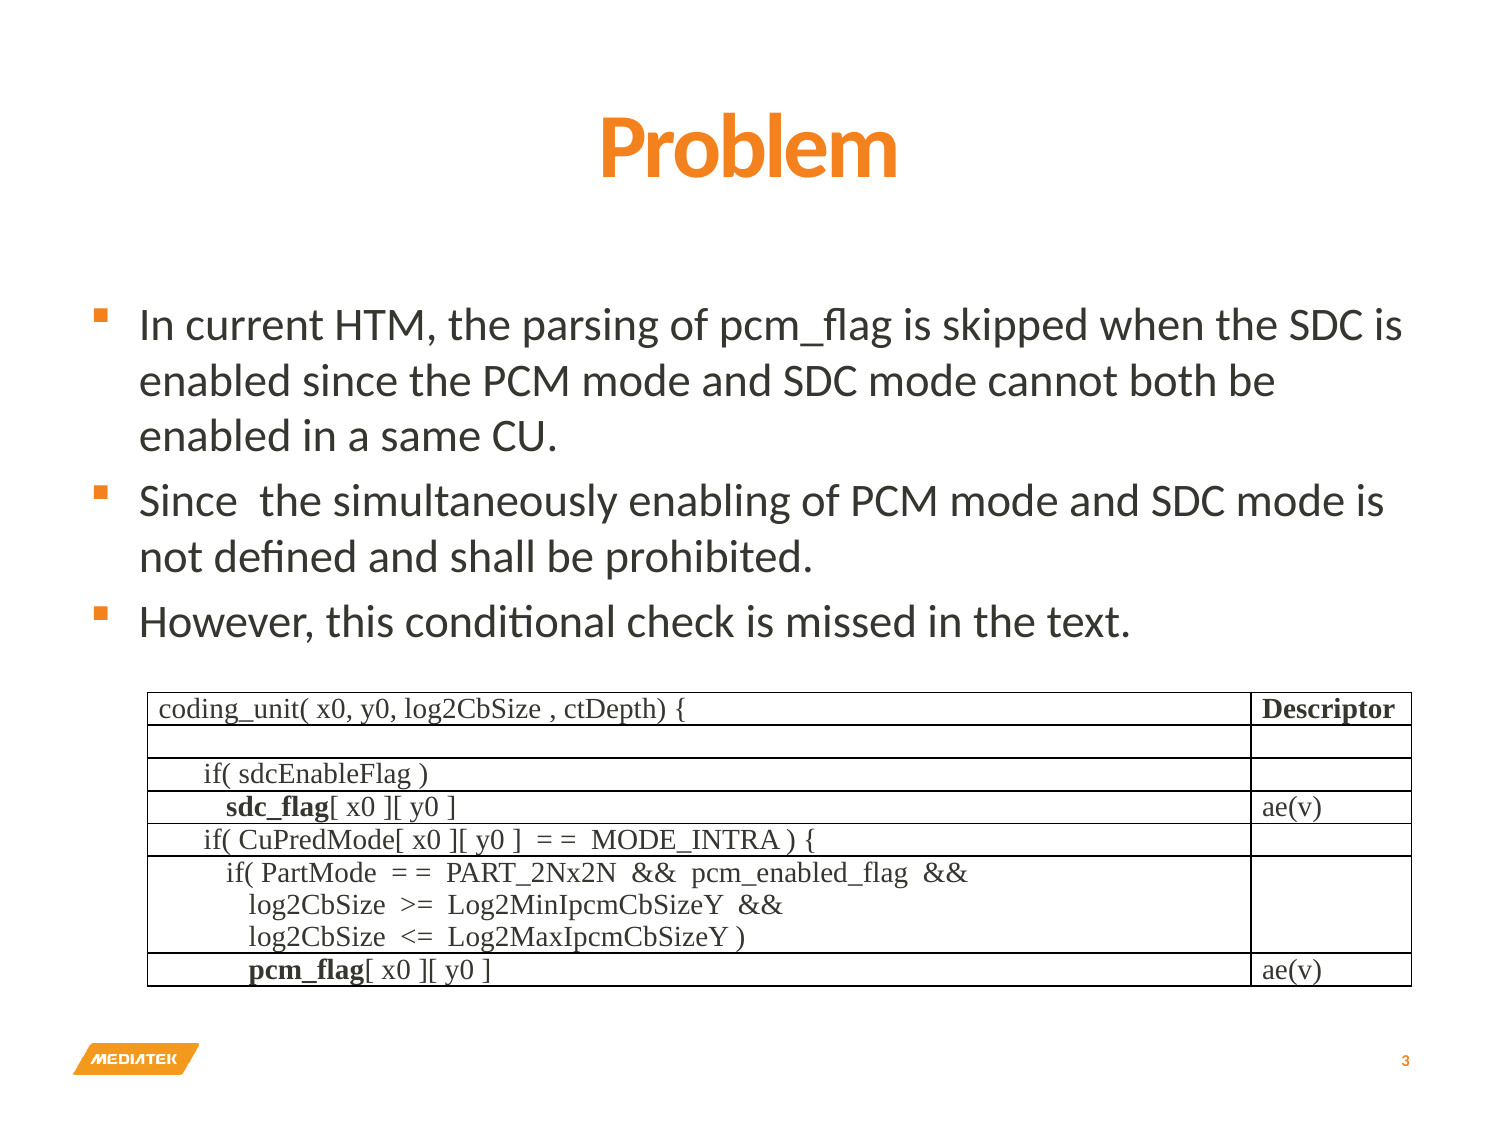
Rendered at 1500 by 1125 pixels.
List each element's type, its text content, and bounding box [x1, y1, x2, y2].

table_header Descriptor [1252, 693, 1411, 724]
table_cell if( CuPredMode[ x0 ][ y0 ] = = MODE_INTRA ) { [148, 824, 1250, 855]
slide_number 3 [1251, 1029, 1425, 1090]
title Problem [75, 99, 1425, 286]
table_cell if( sdcEnableFlag ) [148, 759, 1250, 790]
table_cell [148, 726, 1250, 757]
table_cell [1252, 759, 1411, 790]
table_cell [1252, 824, 1411, 855]
picture [73, 1043, 199, 1075]
table_cell pcm_flag[ x0 ][ y0 ] [148, 954, 1250, 985]
table_cell ae(v) [1252, 792, 1411, 823]
table_cell if( PartMode = = PART_2Nx2N && pcm_enabled_flag && log2CbSize >= Log2MinIpcmCbSizeY && log2CbSize <= Log2MaxIpcmCbSizeY ) [148, 857, 1250, 952]
table_cell [1252, 857, 1411, 952]
table_header coding_unit( x0, y0, log2CbSize , ctDepth) { [148, 693, 1250, 724]
table_cell sdc_flag[ x0 ][ y0 ] [148, 792, 1250, 823]
list In current HTM, the parsing of pcm_flag is skipped when the SDC is enabled since the PCM mode and SDC mode cannot both be enabled in a same CU. Since the simultaneously enabling of PCM mode and SDC mode is not defined and shall be prohibited. However, this conditional check is missed in the text. [75, 286, 1425, 657]
table_cell ae(v) [1252, 954, 1411, 985]
table_cell [1252, 726, 1411, 757]
